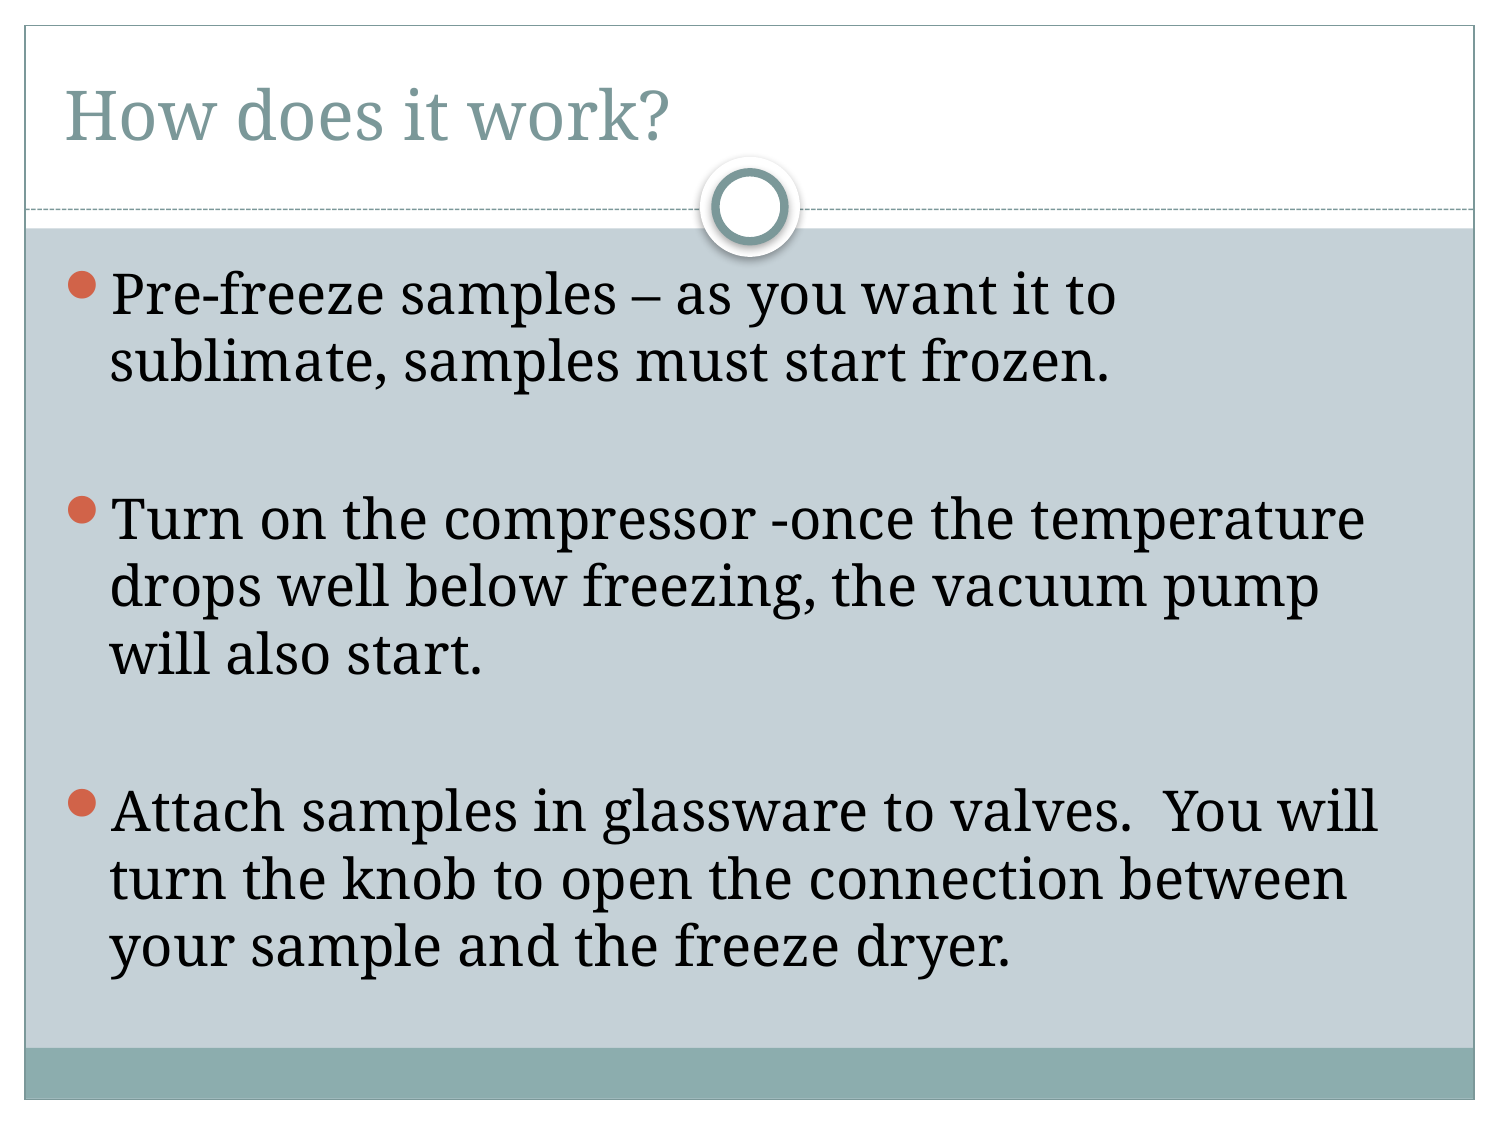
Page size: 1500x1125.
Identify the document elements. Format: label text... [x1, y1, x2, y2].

title How does it work? [49, 37, 1450, 162]
list Pre-freeze samples – as you want it to sublimate, samples must start frozen. Turn on the compressor -once the temperature drops well below freezing, the vacuum pump will also start. Attach samples in glassware to valves. You will turn the knob to open the connection between your sample and the freeze dryer. [49, 250, 1425, 1001]
